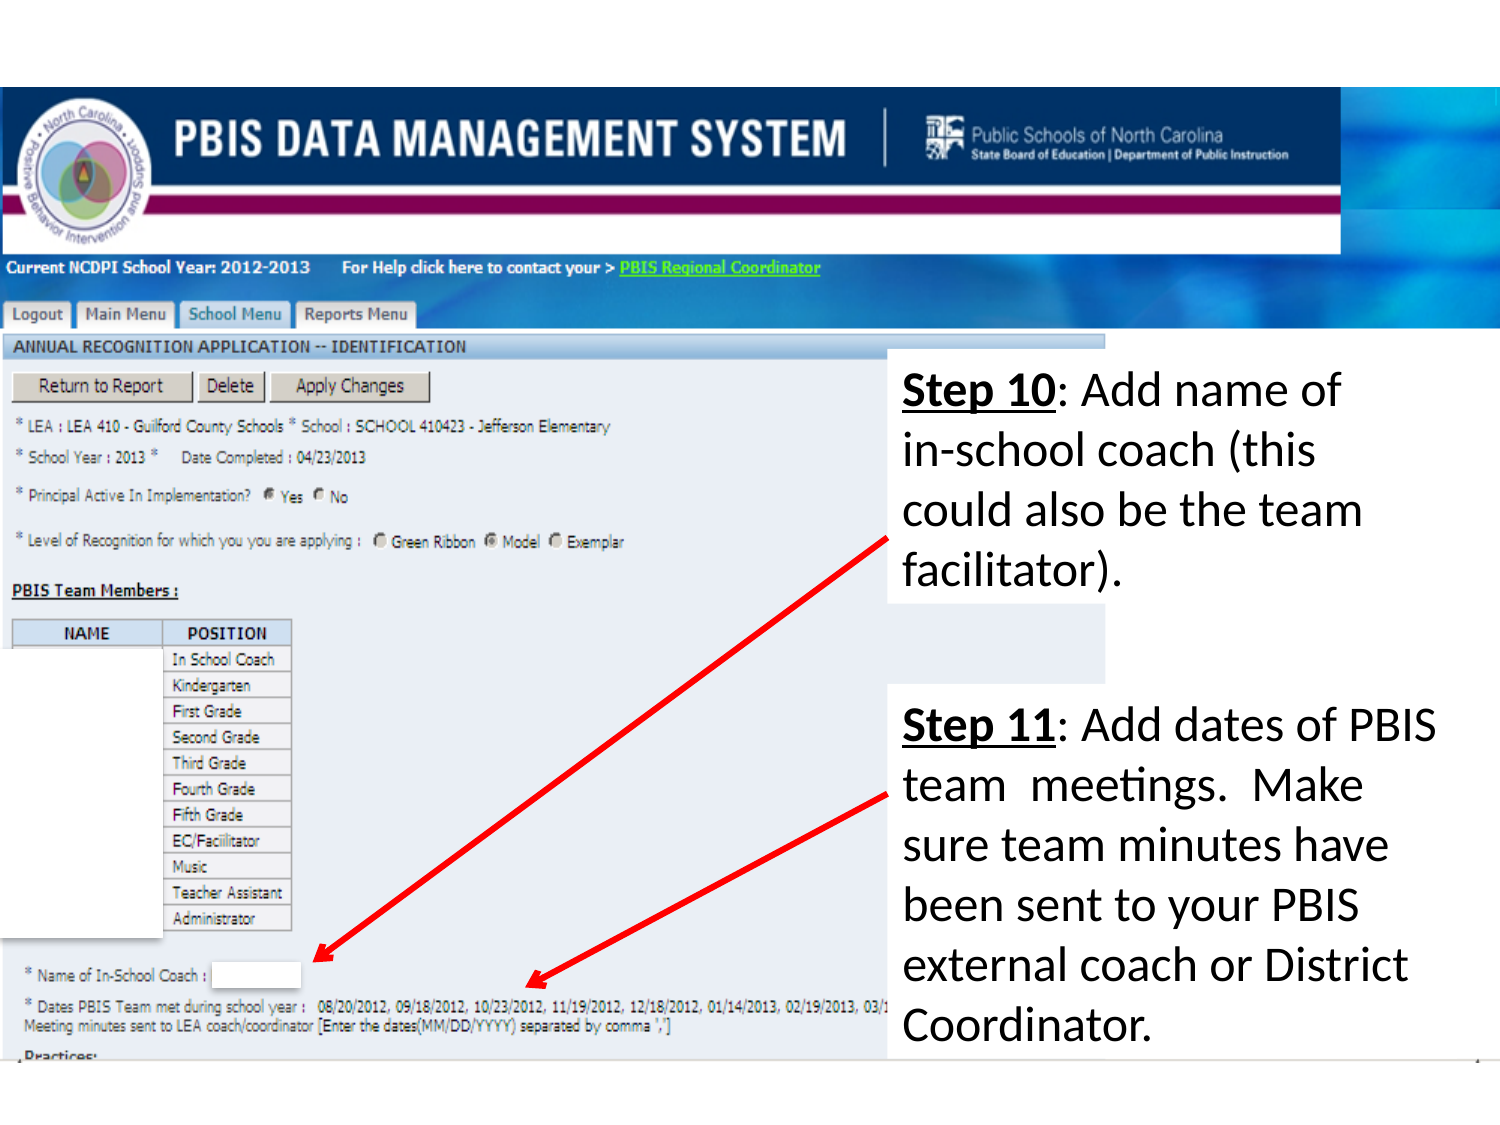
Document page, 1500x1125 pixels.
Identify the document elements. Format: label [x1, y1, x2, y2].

text_box [312, 537, 888, 963]
text_box [524, 793, 888, 988]
picture [0, 87, 1500, 1063]
